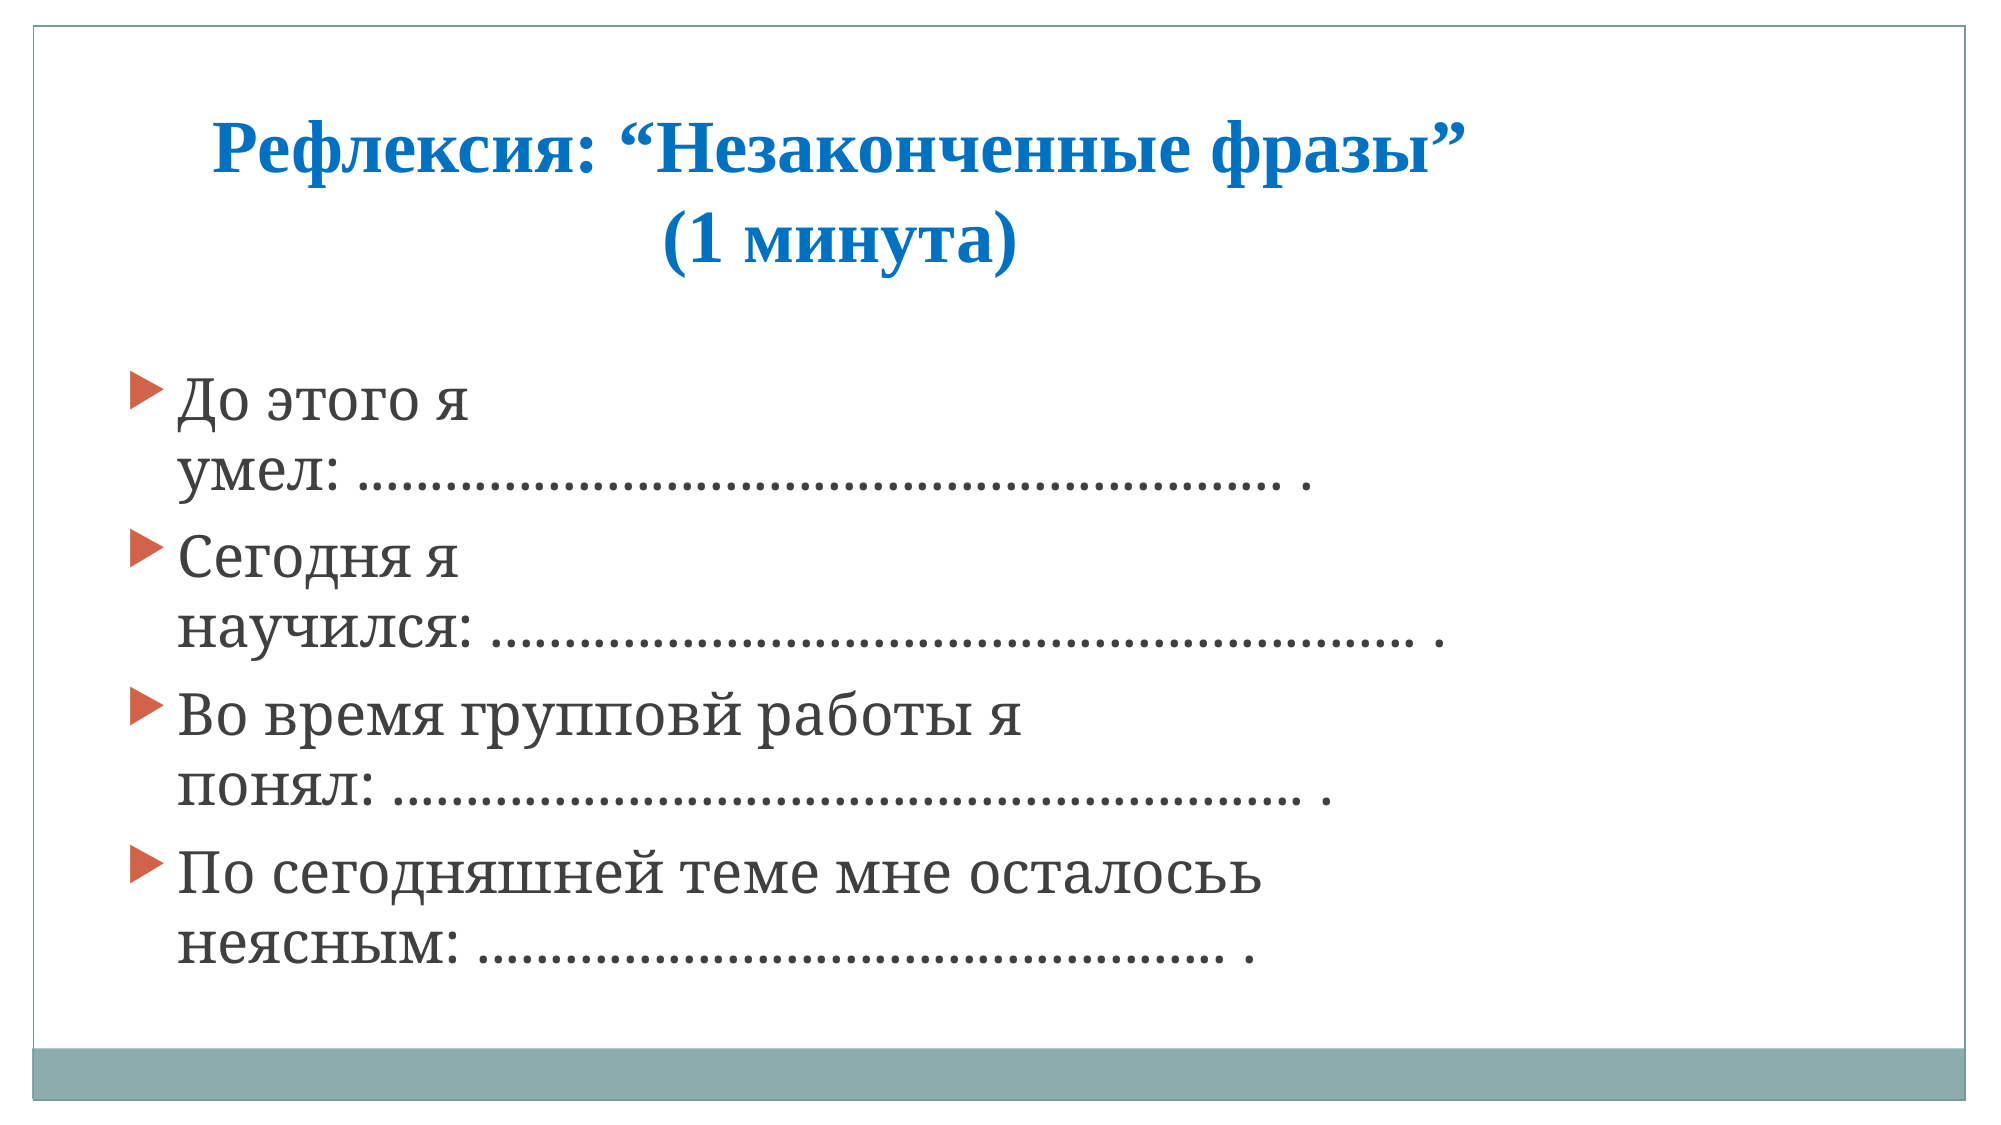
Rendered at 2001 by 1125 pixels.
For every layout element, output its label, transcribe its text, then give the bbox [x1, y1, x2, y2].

text_box До этого я умел: ............................................................... . Сегодня я научился: ............................................................... . Во время групповй работы я понял: .............................................................. . По сегодняшней теме мне осталосьь неясным: ................................................... . [111, 354, 1522, 991]
text_box Рефлексия: “Незаконченные фразы” (1 минута) [109, 89, 1572, 285]
